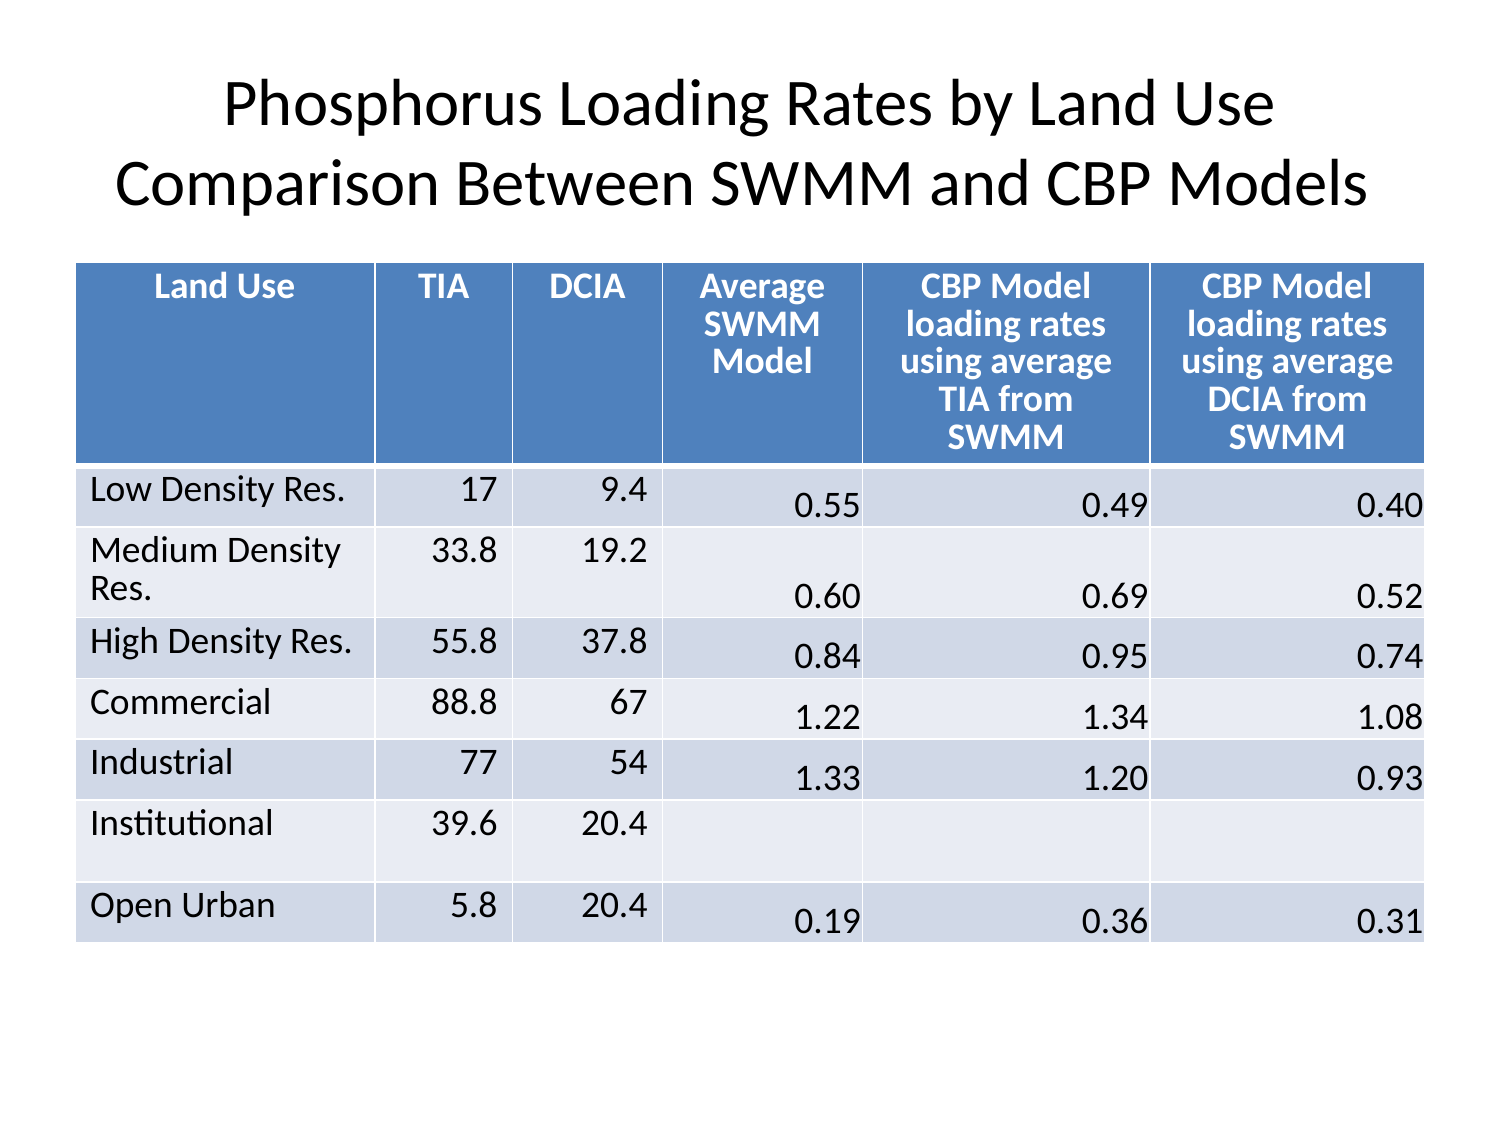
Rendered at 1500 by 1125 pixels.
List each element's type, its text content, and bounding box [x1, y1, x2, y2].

table_cell 17 [376, 469, 512, 526]
table_header CBP Model loading rates using average DCIA from SWMM [1151, 263, 1424, 463]
table_header Average SWMM Model [663, 263, 862, 463]
table_header TIA [376, 263, 512, 463]
table_cell 33.8 [376, 528, 512, 617]
table_cell Open Urban [76, 883, 374, 942]
table_cell 0.60 [663, 528, 862, 617]
table_cell 54 [513, 740, 662, 799]
table_cell 88.8 [376, 679, 512, 738]
table_cell High Density Res. [76, 618, 374, 678]
table_cell 77 [376, 740, 512, 799]
table_cell Medium Density Res. [76, 528, 374, 617]
table_cell 0.31 [1151, 883, 1424, 942]
table_cell 19.2 [513, 528, 662, 617]
table_cell Industrial [76, 740, 374, 799]
table_cell 0.93 [1151, 740, 1424, 799]
table_cell 0.55 [663, 469, 862, 526]
table_cell 1.08 [1151, 679, 1424, 738]
table_cell 0.95 [863, 618, 1149, 678]
table_cell 0.69 [863, 528, 1149, 617]
table_cell 1.20 [863, 740, 1149, 799]
table_header DCIA [513, 263, 662, 463]
table_cell 0.49 [863, 469, 1149, 526]
table_header CBP Model loading rates using average TIA from SWMM [863, 263, 1149, 463]
table_cell 0.19 [663, 883, 862, 942]
table_cell 20.4 [513, 801, 662, 881]
table_cell 9.4 [513, 469, 662, 526]
table_cell 0.52 [1151, 528, 1424, 617]
table_cell 37.8 [513, 618, 662, 678]
title Phosphorus Loading Rates by Land Use Comparison Between SWMM and CBP Models [75, 45, 1425, 233]
table_cell 0.84 [663, 618, 862, 678]
table_cell 0.74 [1151, 618, 1424, 678]
table_cell 1.33 [663, 740, 862, 799]
table_cell Institutional [76, 801, 374, 881]
table_cell 5.8 [376, 883, 512, 942]
table_cell 20.4 [513, 883, 662, 942]
table_cell 55.8 [376, 618, 512, 678]
table_cell [1151, 801, 1424, 881]
table_cell Low Density Res. [76, 469, 374, 526]
table_cell 1.22 [663, 679, 862, 738]
table_cell 0.40 [1151, 469, 1424, 526]
table_cell 0.36 [863, 883, 1149, 942]
table_cell [663, 801, 862, 881]
table_cell 39.6 [376, 801, 512, 881]
table_cell Commercial [76, 679, 374, 738]
table_cell [863, 801, 1149, 881]
table_header Land Use [76, 263, 374, 463]
table_cell 1.34 [863, 679, 1149, 738]
table_cell 67 [513, 679, 662, 738]
